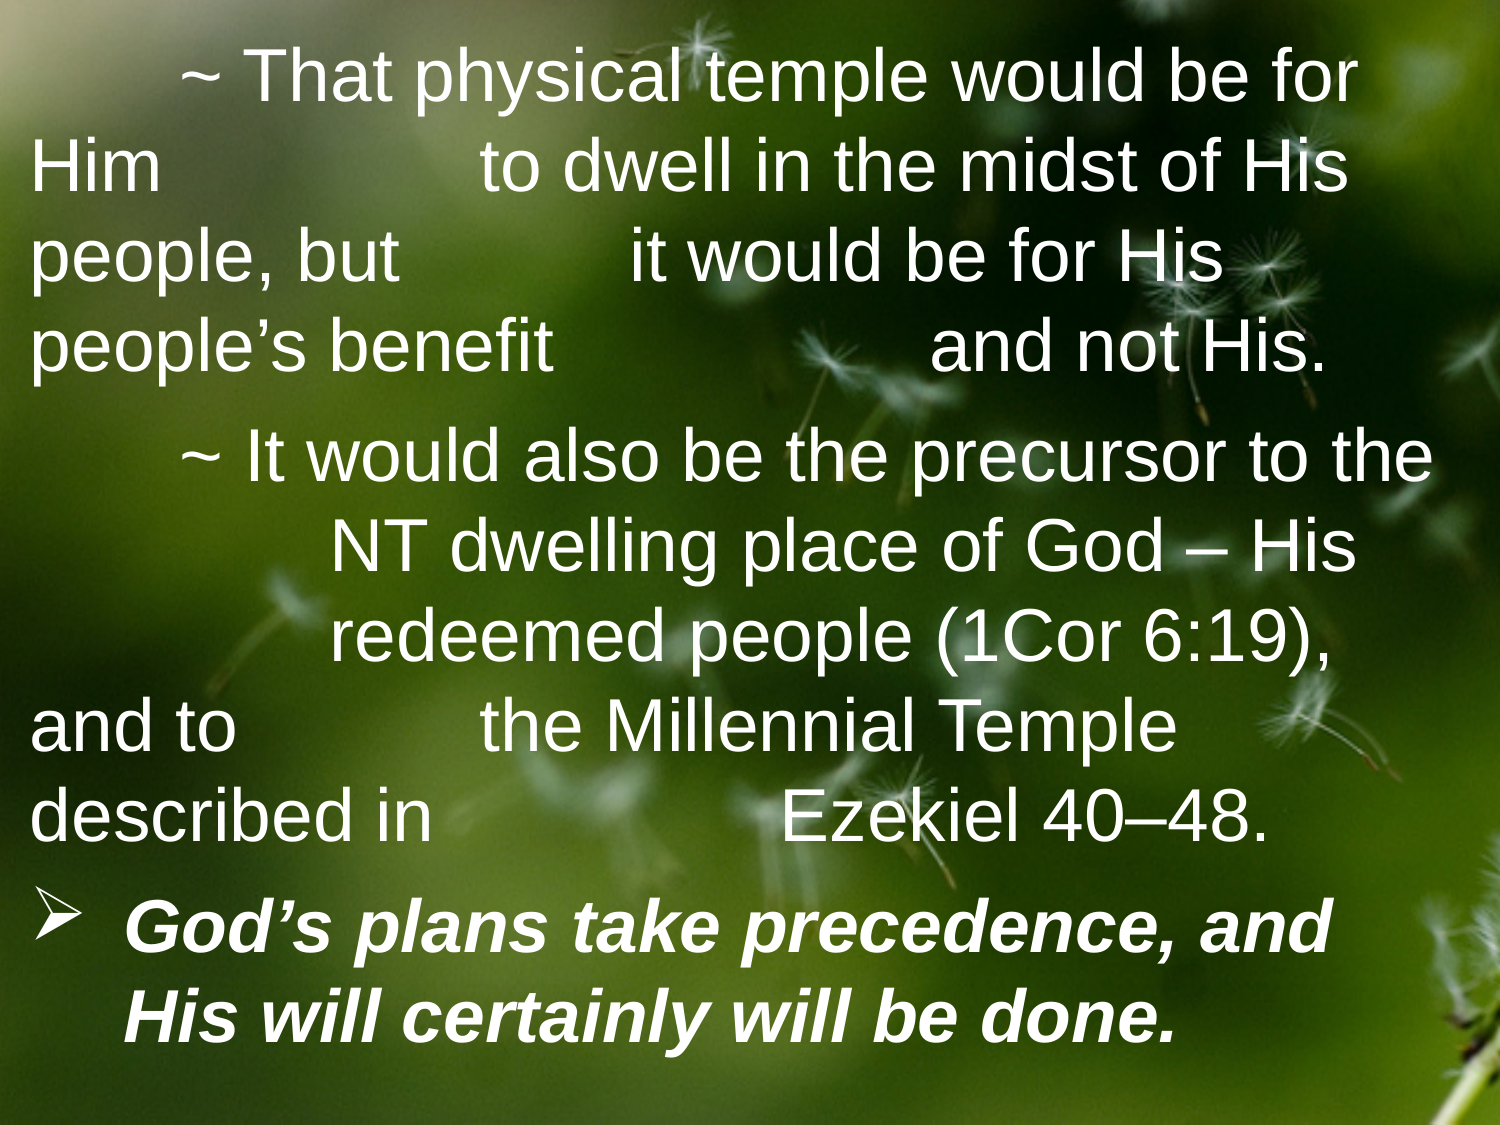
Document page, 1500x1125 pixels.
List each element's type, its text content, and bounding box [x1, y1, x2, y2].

subtitle ~ That physical temple would be for Him to dwell in the midst of His people, but it would be for His people’s benefit and not His. ~ It would also be the precursor to the NT dwelling place of God – His redeemed people (1Cor 6:19), and to the Millennial Temple described in Ezekiel 40–48. God’s plans take precedence, and His will certainly will be done. [14, 18, 1486, 1108]
picture [0, 0, 1500, 1125]
